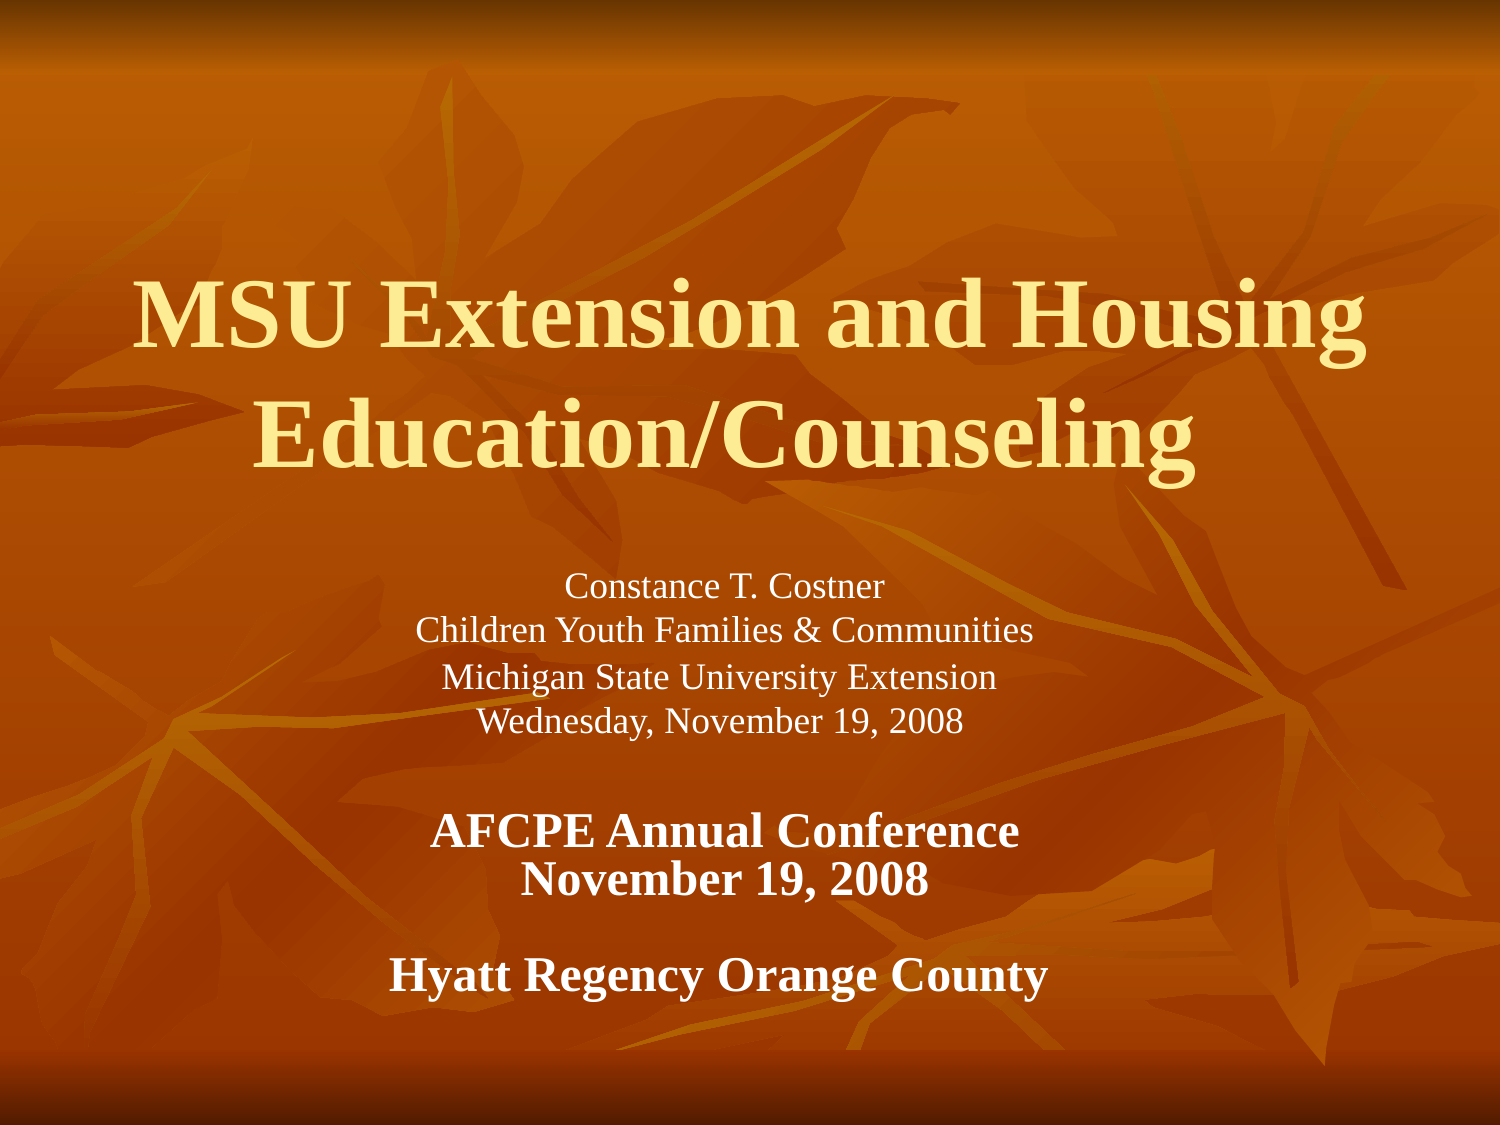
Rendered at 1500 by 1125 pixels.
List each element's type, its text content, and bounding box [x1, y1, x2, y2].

title MSU Extension and Housing Education/Counseling [112, 224, 1388, 511]
subtitle Constance T. Costner Children Youth Families & Communities Michigan State University Extension Wednesday, November 19, 2008 AFCPE Annual Conference November 19, 2008 Hyatt Regency Orange County [74, 562, 1376, 1063]
